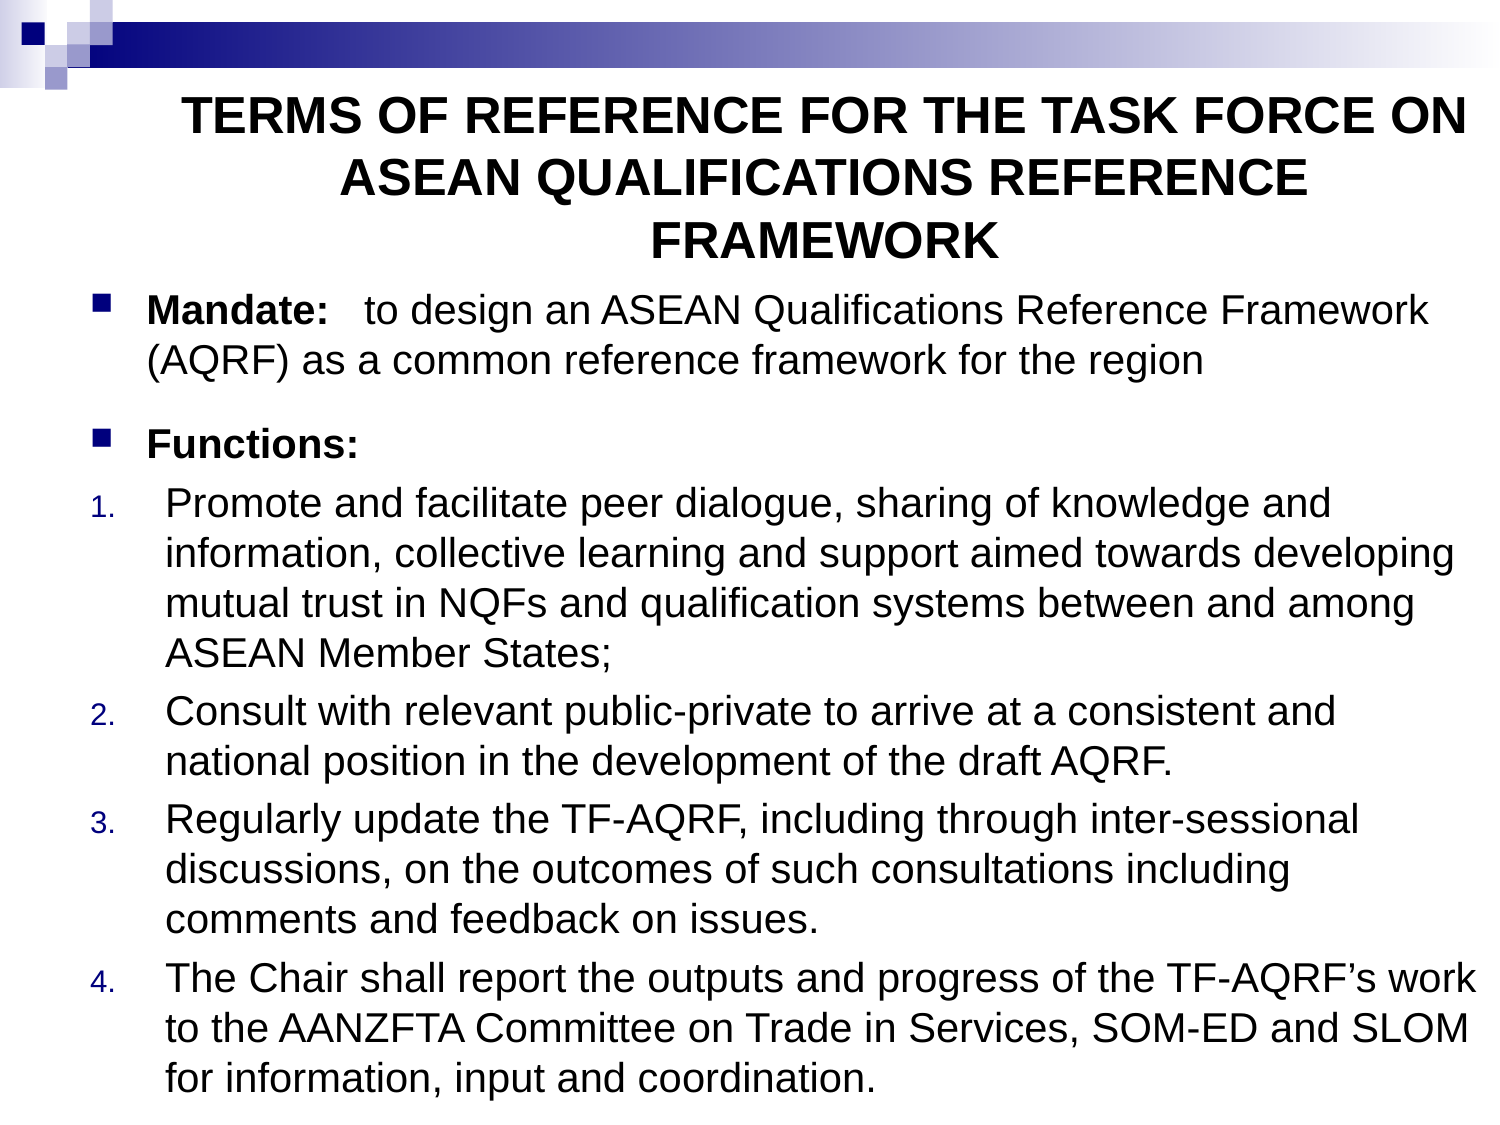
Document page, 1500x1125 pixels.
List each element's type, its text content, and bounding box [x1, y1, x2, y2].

title TERMS OF REFERENCE FOR THE TASK FORCE ON ASEAN QUALIFICATIONS REFERENCE FRAMEWORK [149, 62, 1500, 274]
list Mandate: to design an ASEAN Qualifications Reference Framework (AQRF) as a common reference framework for the region Functions: Promote and facilitate peer dialogue, sharing of knowledge and information, collective learning and support aimed towards developing mutual trust in NQFs and qualification systems between and among ASEAN Member States; Consult with relevant public-private to arrive at a consistent and national position in the development of the draft AQRF. Regularly update the TF-AQRF, including through inter-sessional discussions, on the outcomes of such consultations including comments and feedback on issues. The Chair shall report the outputs and progress of the TF-AQRF’s work to the AANZFTA Committee on Trade in Services, SOM-ED and SLOM for information, input and coordination. [74, 274, 1500, 913]
